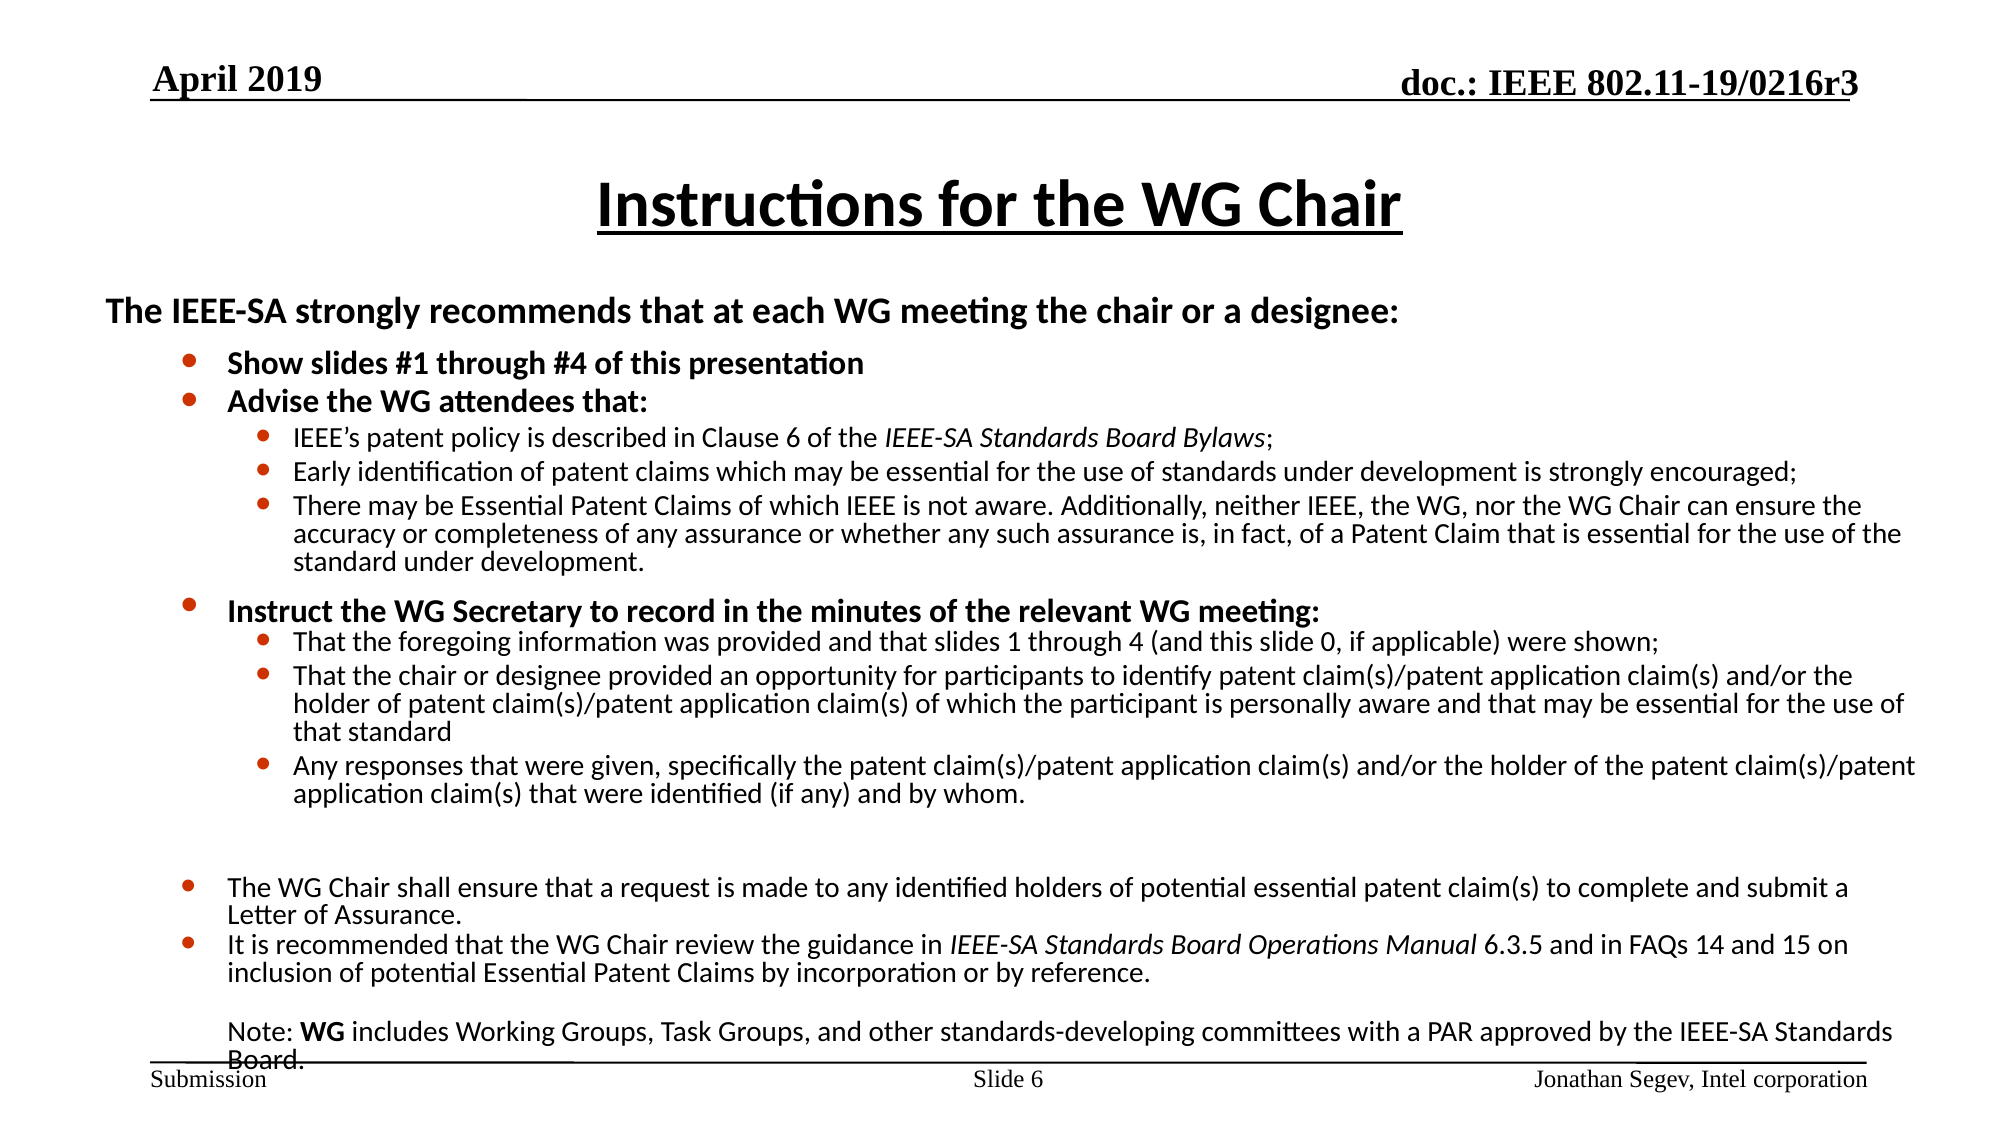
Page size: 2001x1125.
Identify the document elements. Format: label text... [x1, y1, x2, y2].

footer Jonathan Segev, Intel corporation [1171, 1061, 1869, 1093]
slide_number Slide 6 [950, 1061, 1067, 1123]
list The IEEE-SA strongly recommends that at each WG meeting the chair or a designee: Show slides #1 through #4 of this presentation Advise the WG attendees that: IEEE’s patent policy is described in Clause 6 of the IEEE-SA Standards Board Bylaws; Early identification of patent claims which may be essential for the use of standards under development is strongly encouraged; There may be Essential Patent Claims of which IEEE is not aware. Additionally, neither IEEE, the WG, nor the WG Chair can ensure the accuracy or completeness of any assurance or whether any such assurance is, in fact, of a Patent Claim that is essential for the use of the standard under development. Instruct the WG Secretary to record in the minutes of the relevant WG meeting: That the foregoing information was provided and that slides 1 through 4 (and this slide 0, if applicable) were shown; That the chair or designee provided an opportunity for participants to identify patent claim(s)/patent application claim(s) and/or the holder of patent claim(s)/patent application claim(s) of which the participant is personally aware and that may be essential for the use of that standard Any responses that were given, specifically the patent claim(s)/patent application claim(s) and/or the holder of the patent claim(s)/patent application claim(s) that were identified (if any) and by whom. The WG Chair shall ensure that a request is made to any identified holders of potential essential patent claim(s) to complete and submit a Letter of Assurance. It is recommended that the WG Chair review the guidance in IEEE-SA Standards Board Operations Manual 6.3.5 and in FAQs 14 and 15 on inclusion of potential Essential Patent Claims by incorporation or by reference. Note: WG includes Working Groups, Task Groups, and other standards-developing committees with a PAR approved by the IEEE-SA Standards Board. [90, 286, 1934, 1000]
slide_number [152, 54, 563, 100]
title Instructions for the WG Chair [149, 112, 1850, 286]
